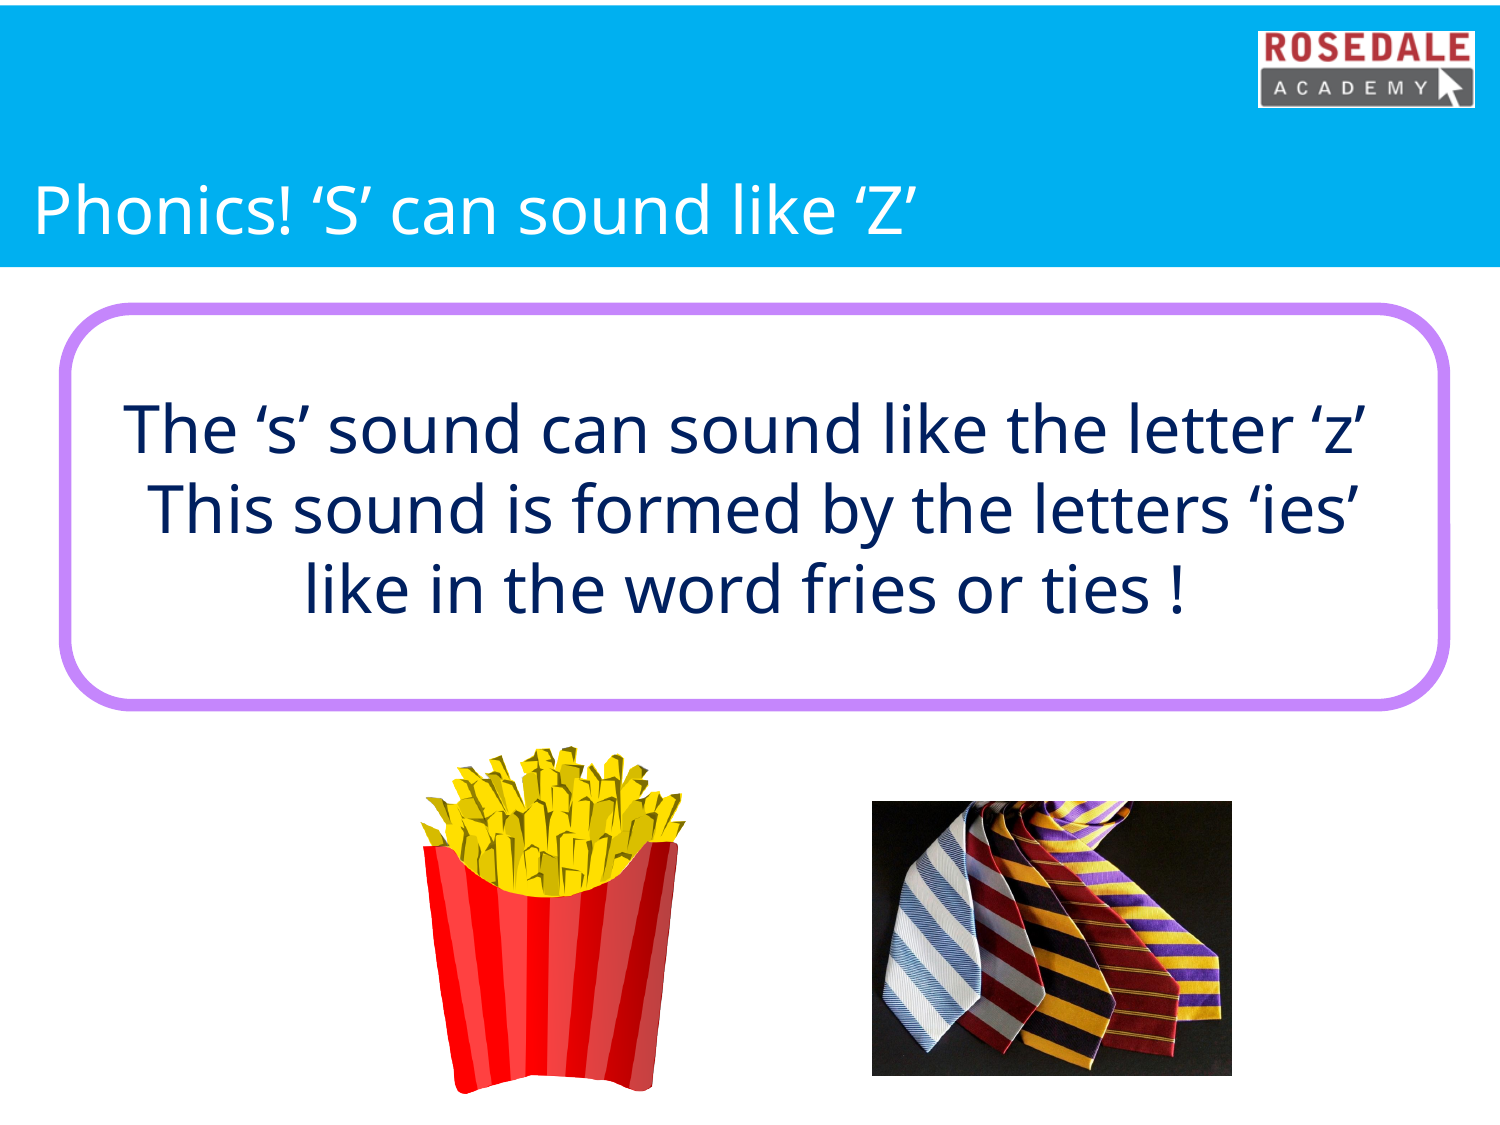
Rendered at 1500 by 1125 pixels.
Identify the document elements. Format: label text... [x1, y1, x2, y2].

picture [1259, 32, 1474, 107]
text_box The ‘s’ sound can sound like the letter ‘z’ This sound is formed by the letters ‘ies’ like in the word fries or ties ! [63, 307, 1446, 707]
text_box Phonics! ‘S’ can sound like ‘Z’ [17, 160, 1500, 256]
text_box [0, 4, 1500, 268]
picture [872, 801, 1232, 1076]
picture [420, 746, 686, 1094]
